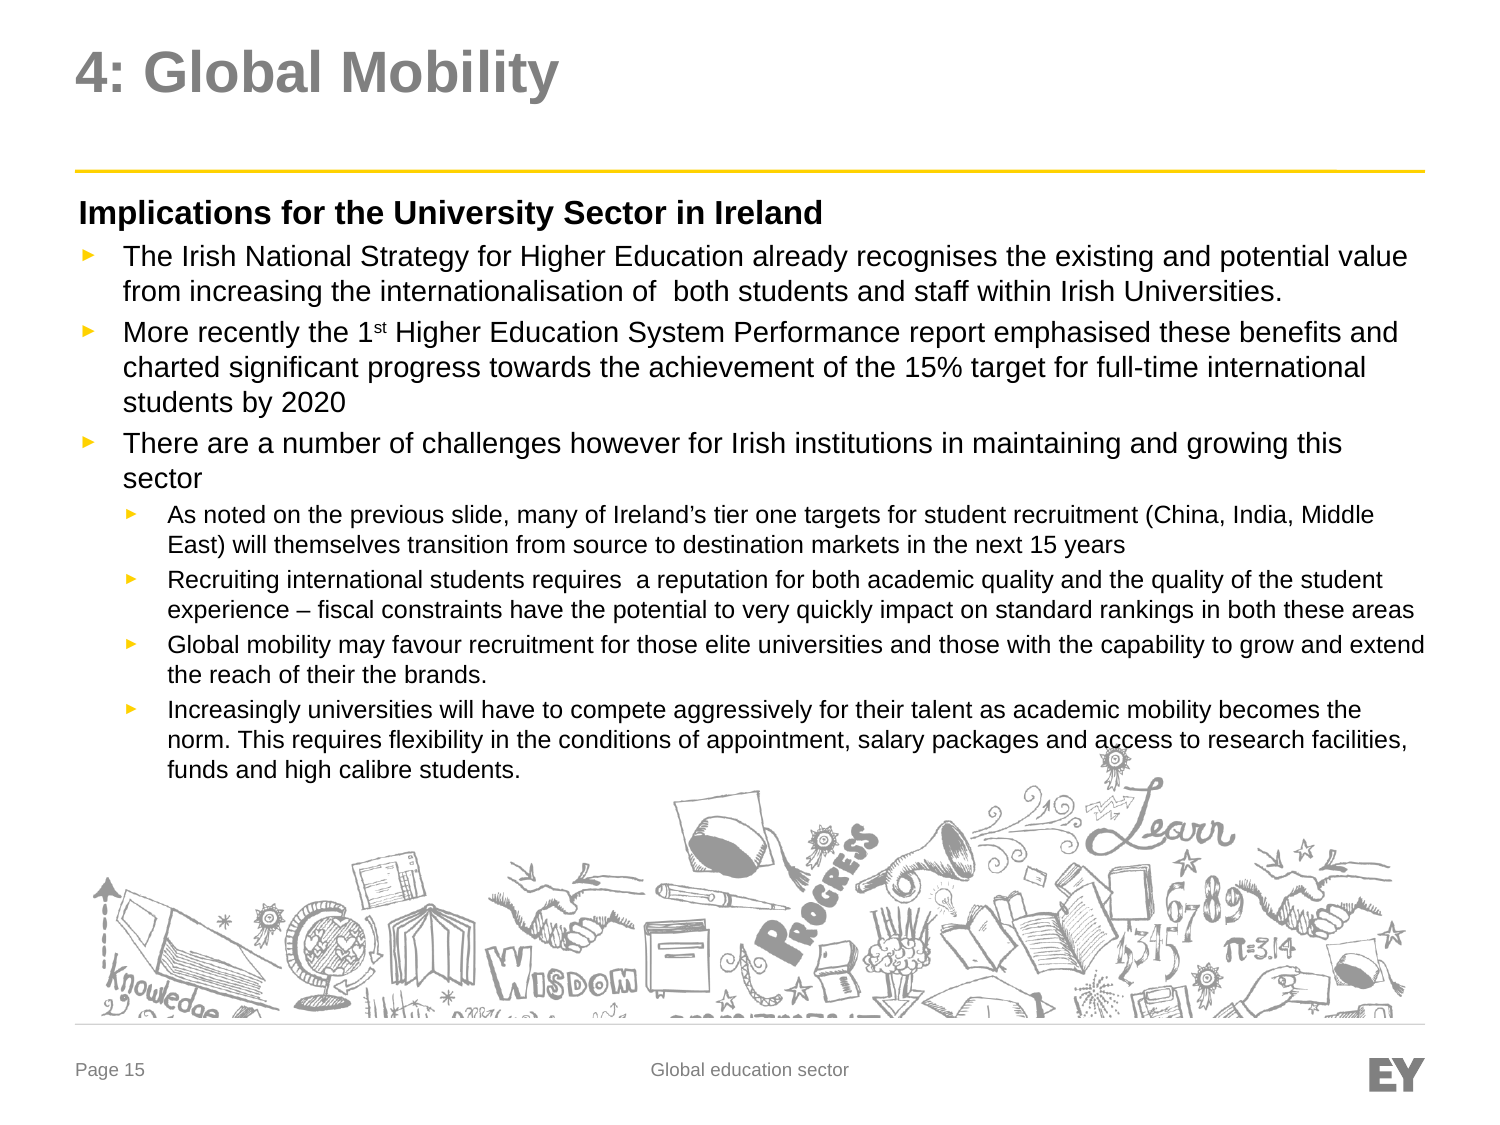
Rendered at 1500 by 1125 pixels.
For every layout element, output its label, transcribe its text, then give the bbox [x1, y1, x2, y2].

title 4: Global Mobility [75, 45, 1425, 170]
picture [78, 743, 1426, 1018]
list Implications for the University Sector in Ireland The Irish National Strategy for Higher Education already recognises the existing and potential value from increasing the internationalisation of both students and staff within Irish Universities. More recently the 1st Higher Education System Performance report emphasised these benefits and charted significant progress towards the achievement of the 15% target for full-time international students by 2020 There are a number of challenges however for Irish institutions in maintaining and growing this sector As noted on the previous slide, many of Ireland’s tier one targets for student recruitment (China, India, Middle East) will themselves transition from source to destination markets in the next 15 years Recruiting international students requires a reputation for both academic quality and the quality of the student experience – fiscal constraints have the potential to very quickly impact on standard rankings in both these areas Global mobility may favour recruitment for those elite universities and those with the capability to grow and extend the reach of their the brands. Increasingly universities will have to compete aggressively for their talent as academic mobility becomes the norm. This requires flexibility in the conditions of appointment, salary packages and access to research facilities, funds and high calibre students. [78, 191, 1429, 745]
